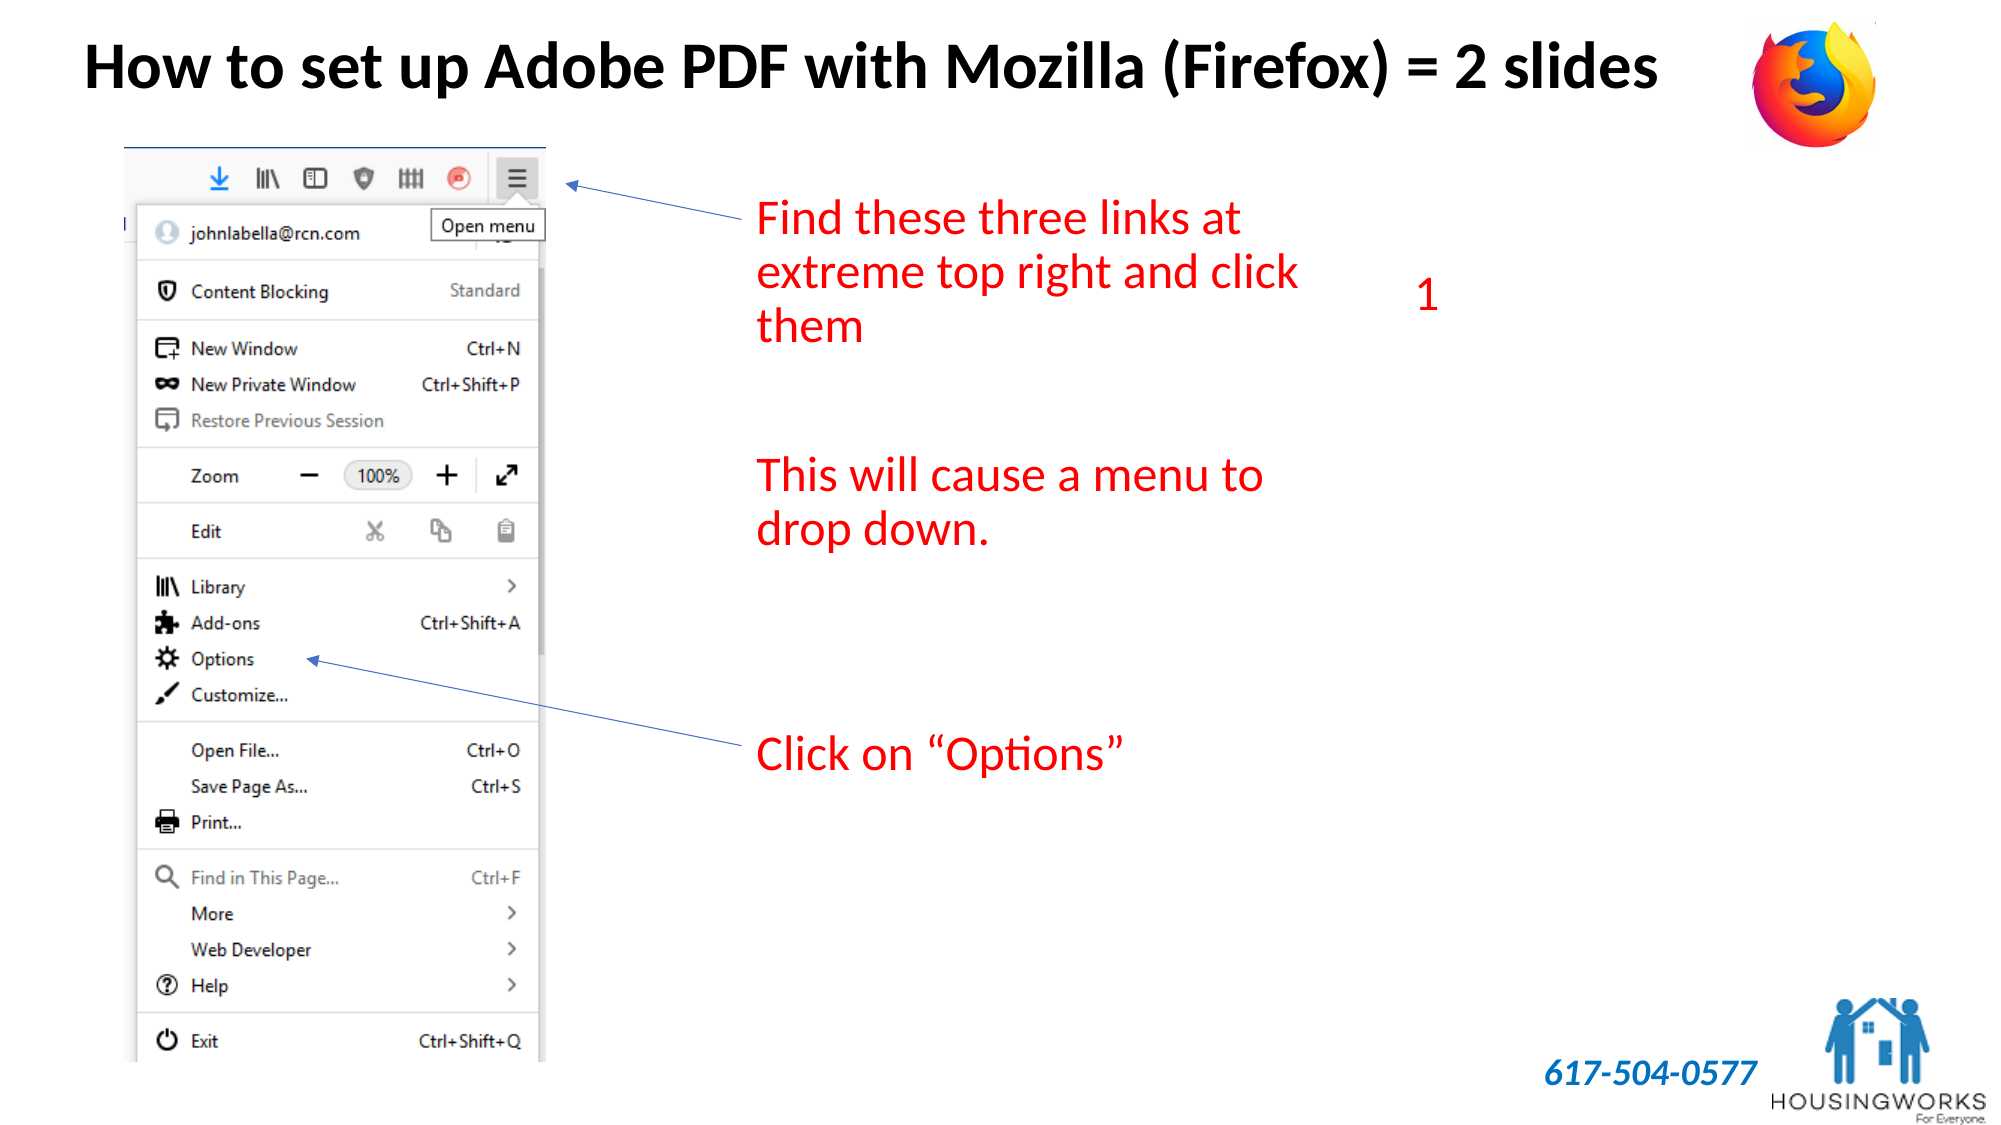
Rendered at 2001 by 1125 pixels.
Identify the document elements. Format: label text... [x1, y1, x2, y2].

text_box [306, 658, 742, 746]
picture [1772, 998, 1986, 1125]
picture [1748, 22, 1876, 148]
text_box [565, 183, 742, 220]
picture [123, 147, 546, 1062]
text_box Find these three links at extreme top right and click them This will cause a menu to drop down. Click on “Options” [741, 183, 1333, 942]
subtitle How to set up Adobe PDF with Mozilla (Firefox) = 2 slides [69, 23, 1748, 106]
text_box 617-504-0577 [1528, 1032, 1772, 1101]
text_box 1 [1370, 260, 1483, 343]
